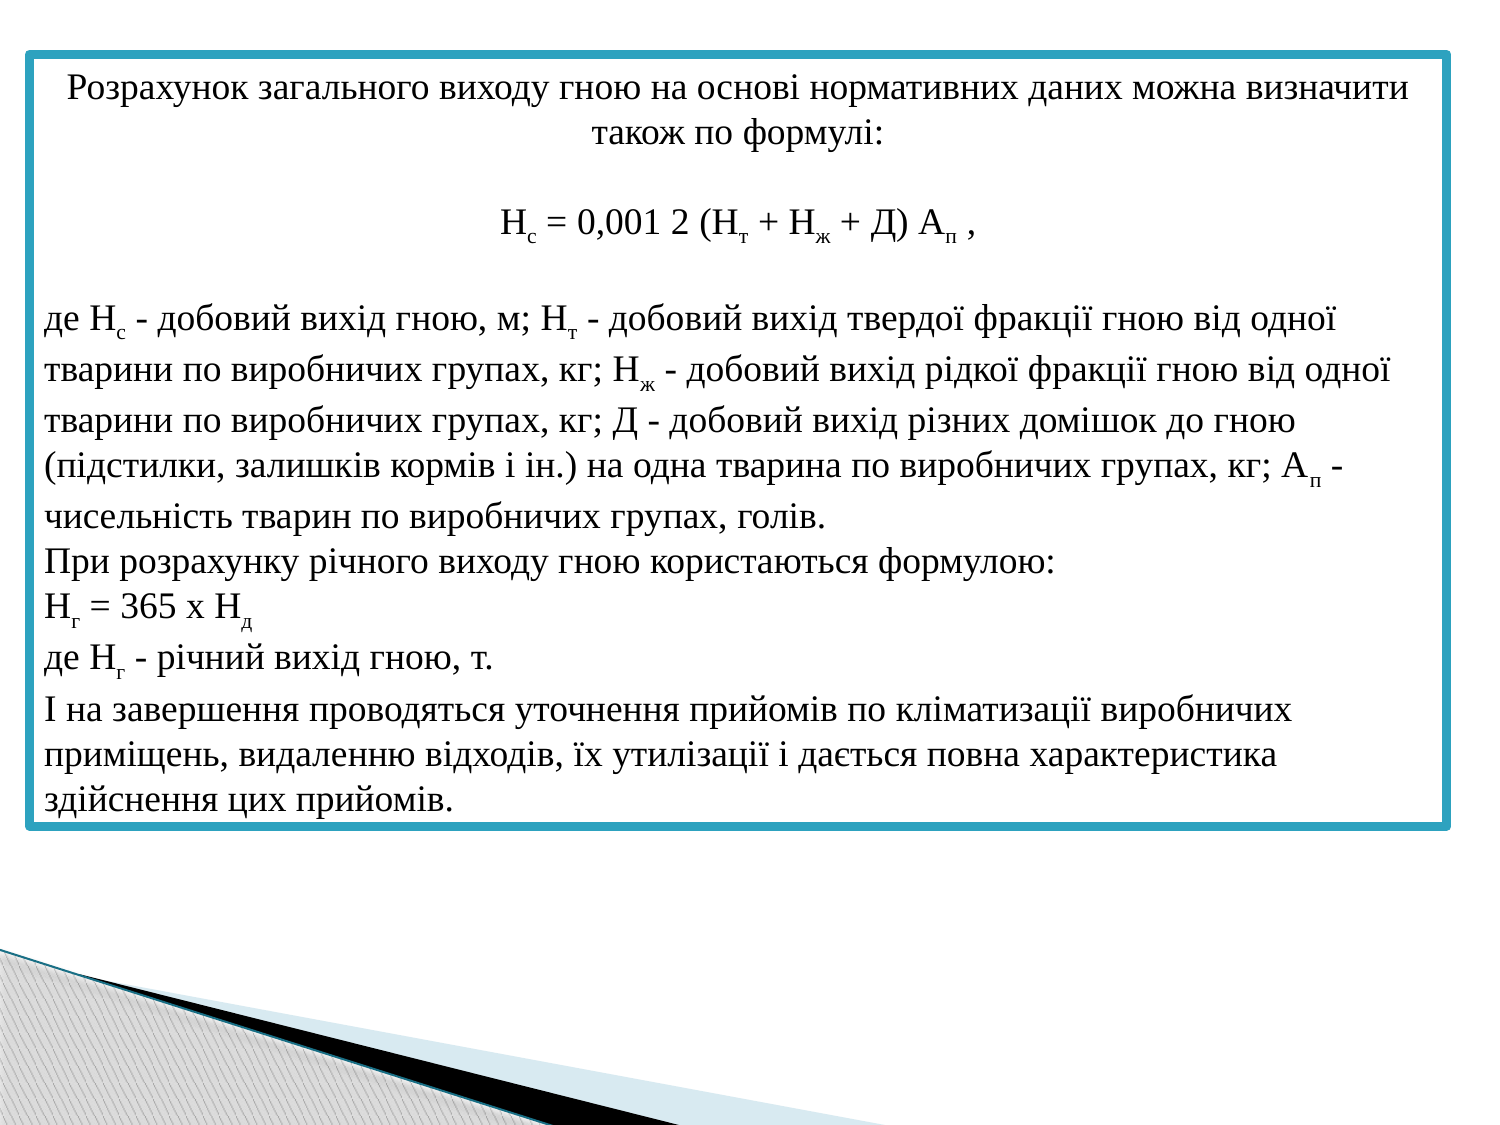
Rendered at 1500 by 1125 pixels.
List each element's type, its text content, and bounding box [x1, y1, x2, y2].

text_box Розрахунок загального виходу гною на основі нормативних даних можна визначити також по формулі: Нс = 0,001 2 (Нт + Нж + Д) Ап , де Нс - добовий вихід гною, м; Нт - добовий вихід твердої фракції гною від одної тварини по виробничих групах, кг; Нж - добовий вихід рідкої фракції гною від одної тварини по виробничих групах, кг; Д - добовий вихід різних домішок до гною (підстилки, залишків кормів і ін.) на одна тварина по виробничих групах, кг; Ап - чисельність тварин по виробничих групах, голів. При розрахунку річного виходу гною користаються формулою: Нг = 365 х Нд де Нг - річний вихід гною, т. І на завершення проводяться уточнення прийомів по кліматизації виробничих приміщень, видаленню відходів, їх утилізації і дається повна характеристика здійснення цих прийомів. [25, 50, 1451, 831]
